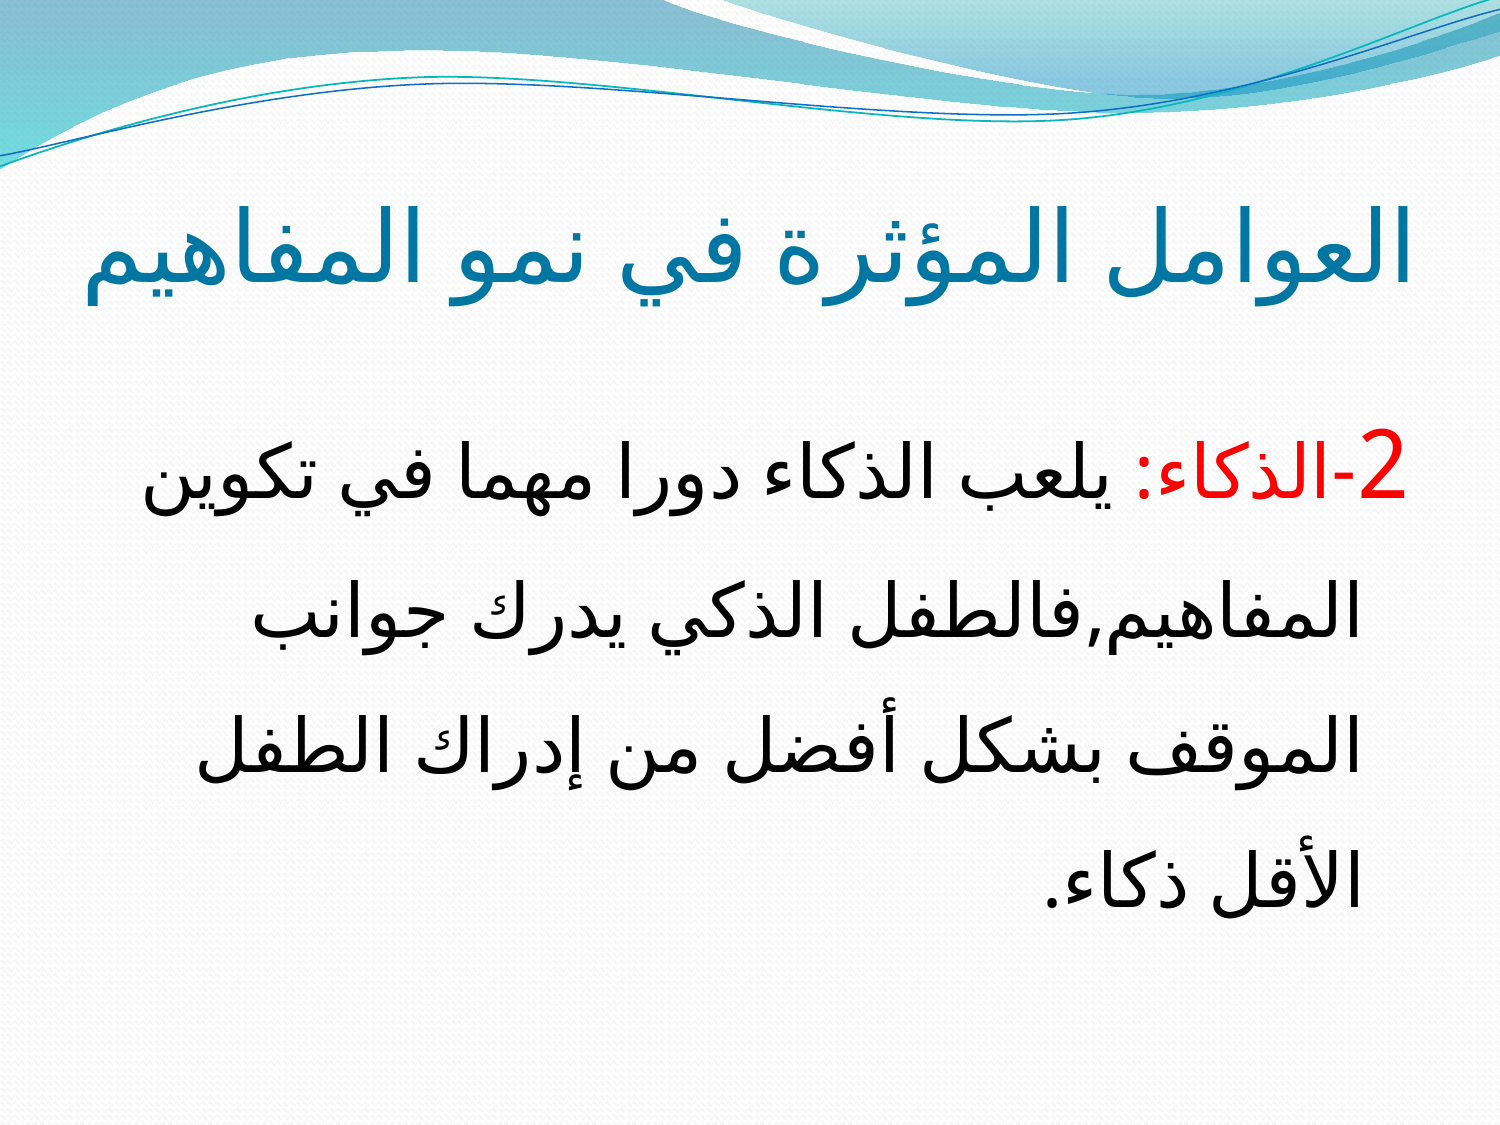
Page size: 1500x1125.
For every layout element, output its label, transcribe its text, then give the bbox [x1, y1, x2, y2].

title العوامل المؤثرة في نمو المفاهيم [75, 115, 1425, 303]
list 2-الذكاء: يلعب الذكاء دورا مهما في تكوين المفاهيم,فالطفل الذكي يدرك جوانب الموقف بشكل أفضل من إدراك الطفل الأقل ذكاء. [75, 338, 1425, 1005]
